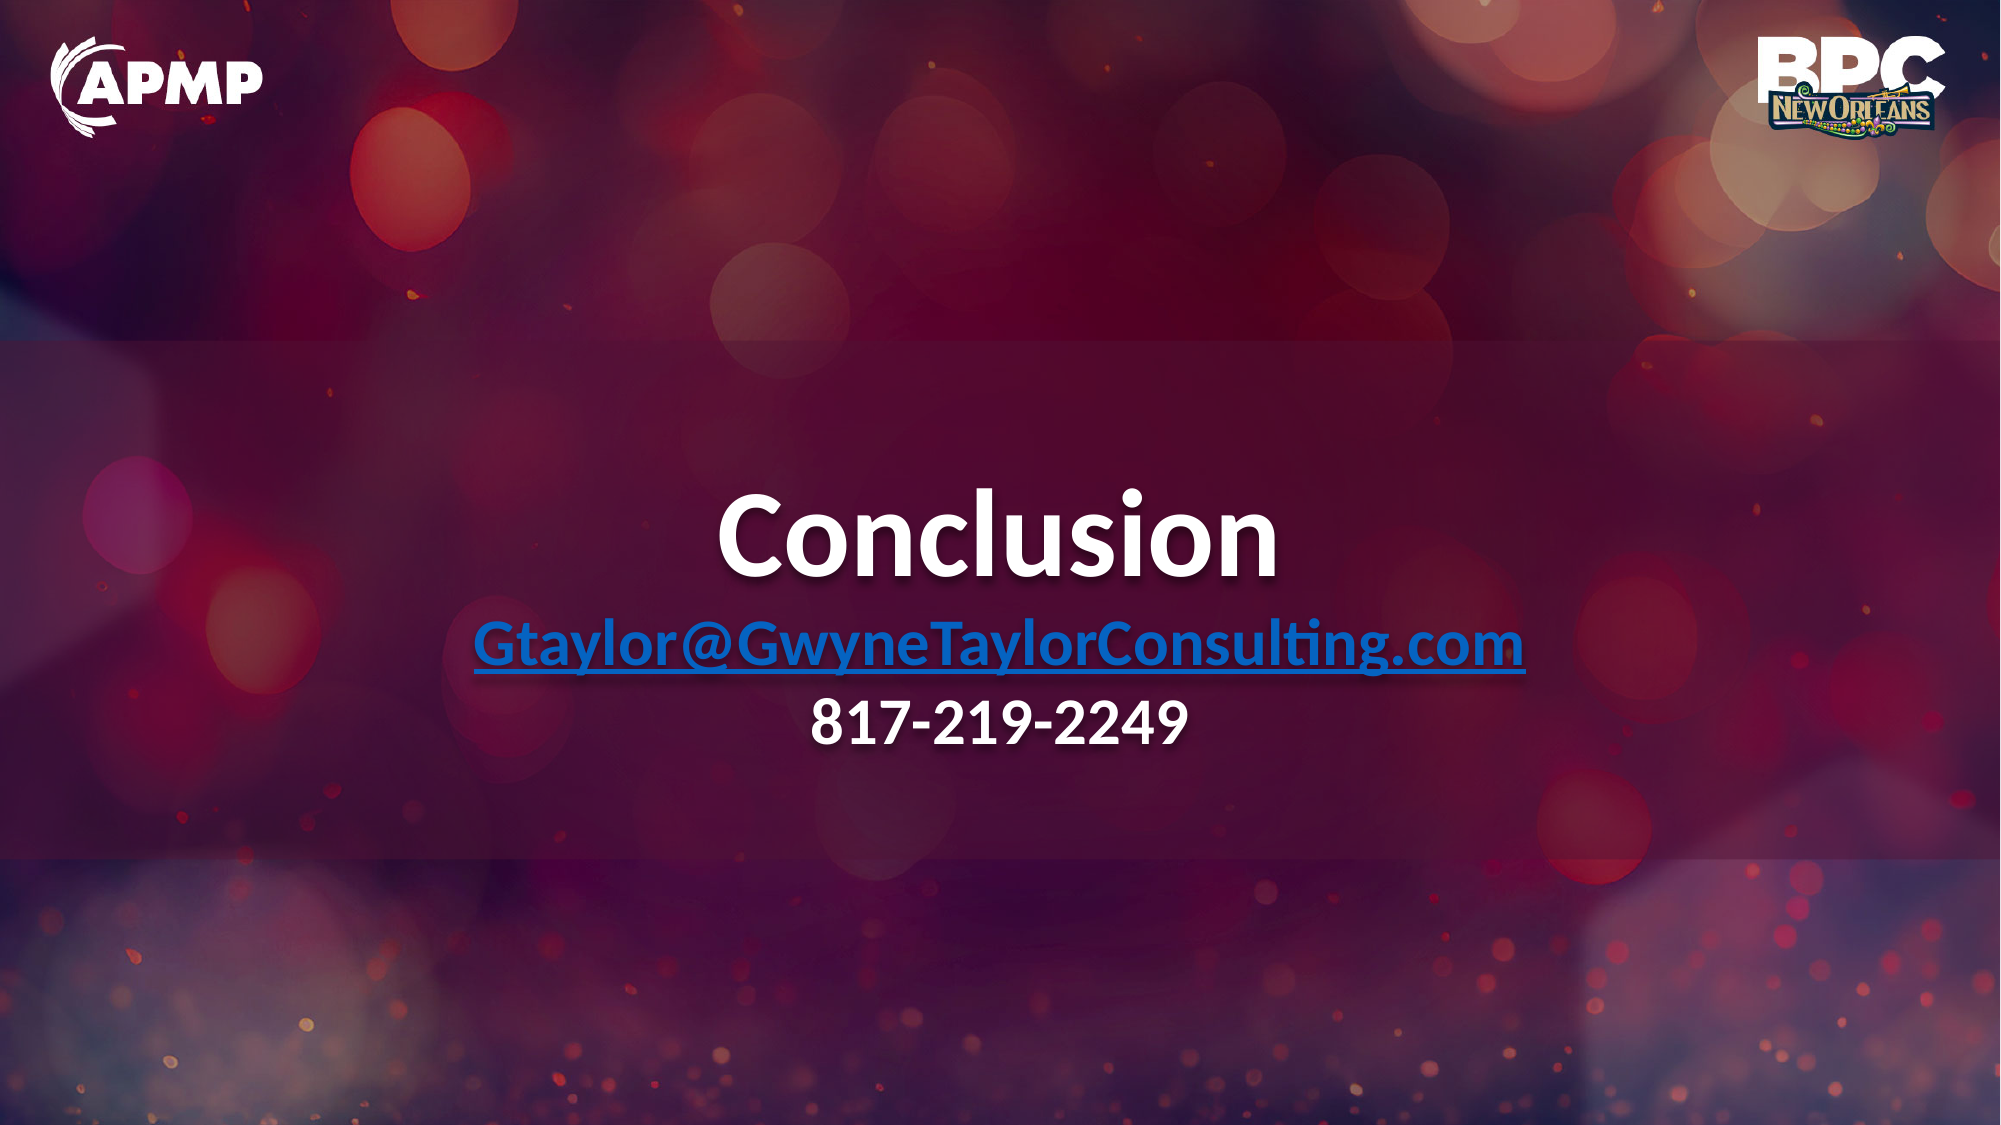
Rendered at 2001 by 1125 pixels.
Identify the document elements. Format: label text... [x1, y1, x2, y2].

title Conclusion [67, 456, 1933, 612]
subtitle Gtaylor@GwyneTaylorConsulting.com 817-219-2249 [249, 590, 1750, 863]
text_box [0, 340, 2000, 860]
picture [0, 0, 2001, 1125]
